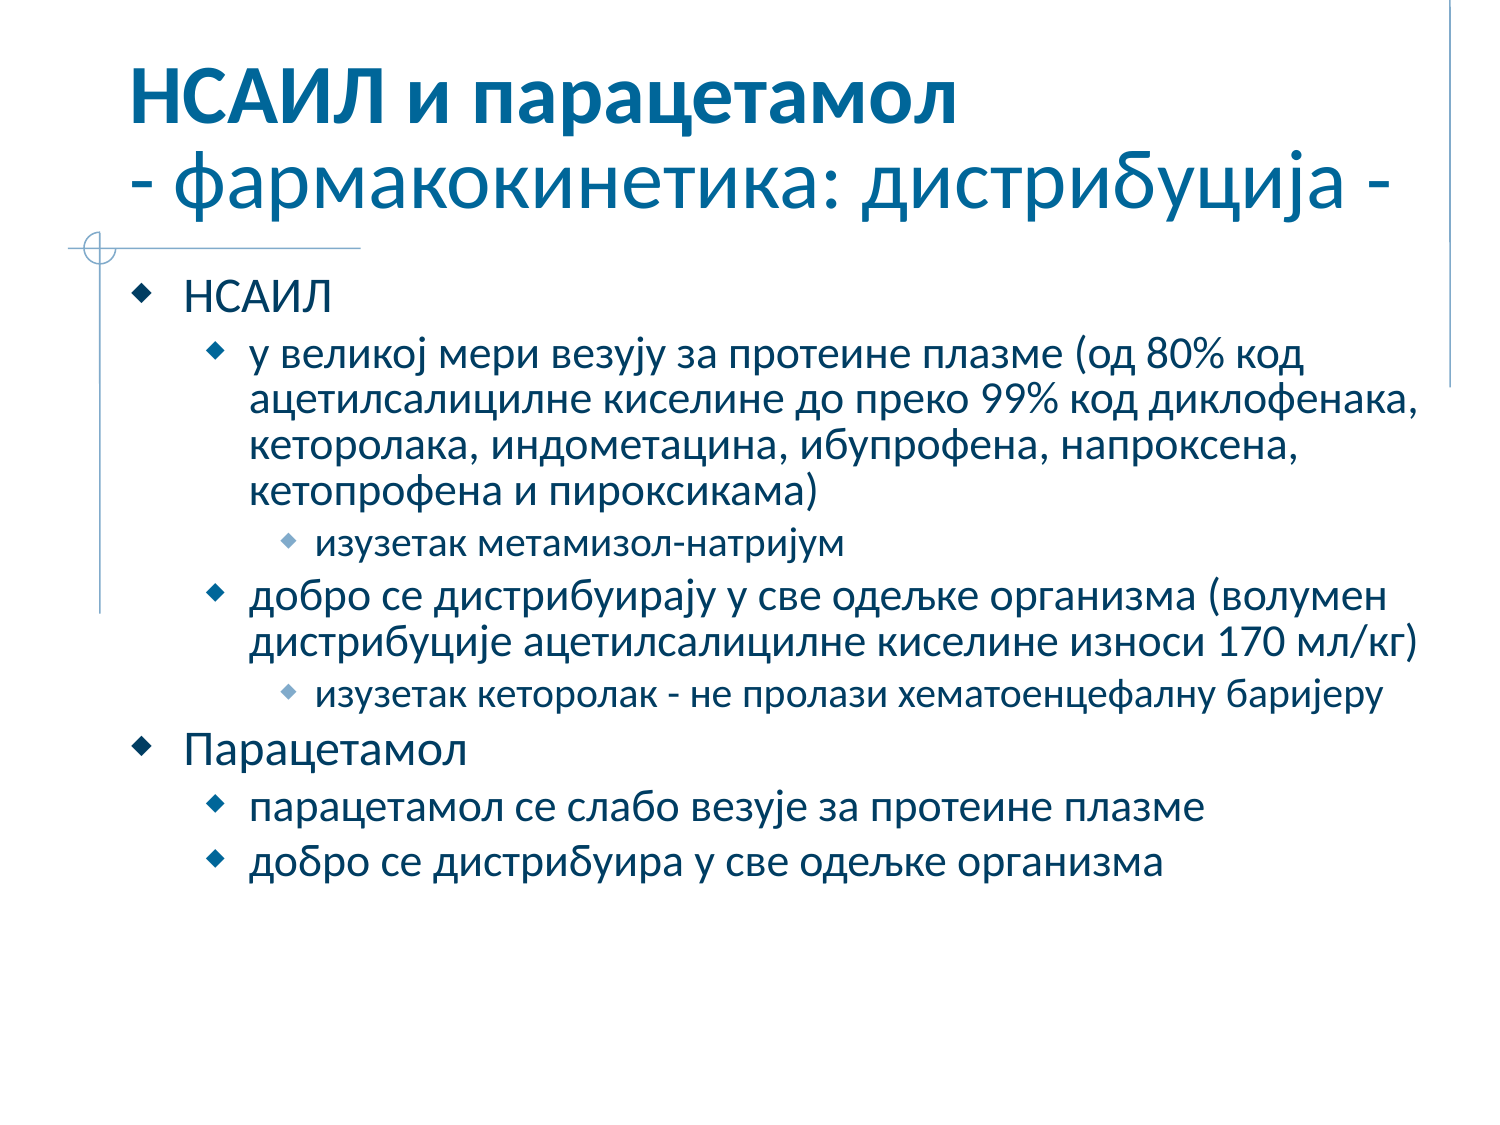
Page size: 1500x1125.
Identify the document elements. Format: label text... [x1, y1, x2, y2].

list НСАИЛ у великој мери везују за протеине плазме (од 80% код ацетилсалицилне киселине до преко 99% код диклофенака, кеторолака, индометацина, ибупрофена, напроксена, кетопрофена и пироксикама) изузетак метамизол-натријум добро се дистрибуирају у све одељке организма (волумен дистрибуције ацетилсалицилне киселине износи 170 мл/кг) изузетак кеторолак - не пролази хематоенцефалну баријеру Парацетамол парацетамол се слабо везује за протеине плазме добро се дистрибуира у све одељке организма [111, 266, 1436, 1024]
title НСАИЛ и парацетамол - фармакокинетика: дистрибуција - [113, 49, 1436, 238]
